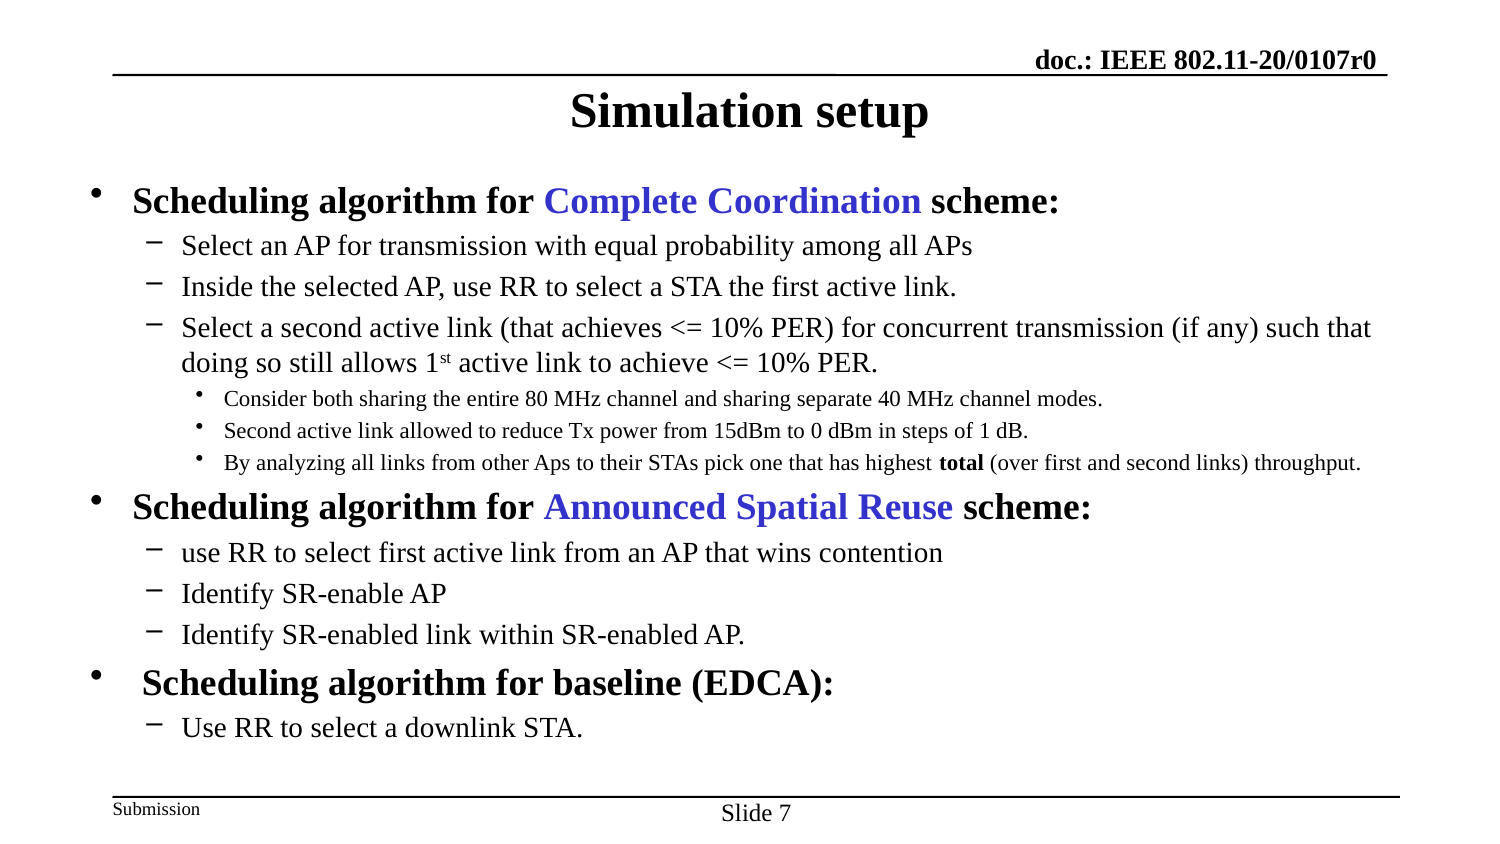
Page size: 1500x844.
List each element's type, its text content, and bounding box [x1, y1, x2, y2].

title Simulation setup [75, 75, 1425, 140]
slide_number Slide 7 [690, 796, 823, 843]
list Scheduling algorithm for Complete Coordination scheme: Select an AP for transmission with equal probability among all APs Inside the selected AP, use RR to select a STA the first active link. Select a second active link (that achieves <= 10% PER) for concurrent transmission (if any) such that doing so still allows 1st active link to achieve <= 10% PER. Consider both sharing the entire 80 MHz channel and sharing separate 40 MHz channel modes. Second active link allowed to reduce Tx power from 15dBm to 0 dBm in steps of 1 dB. By analyzing all links from other Aps to their STAs pick one that has highest total (over first and second links) throughput. Scheduling algorithm for Announced Spatial Reuse scheme: use RR to select first active link from an AP that wins contention Identify SR-enable AP Identify SR-enabled link within SR-enabled AP. Scheduling algorithm for baseline (EDCA): Use RR to select a downlink STA. [75, 168, 1425, 786]
